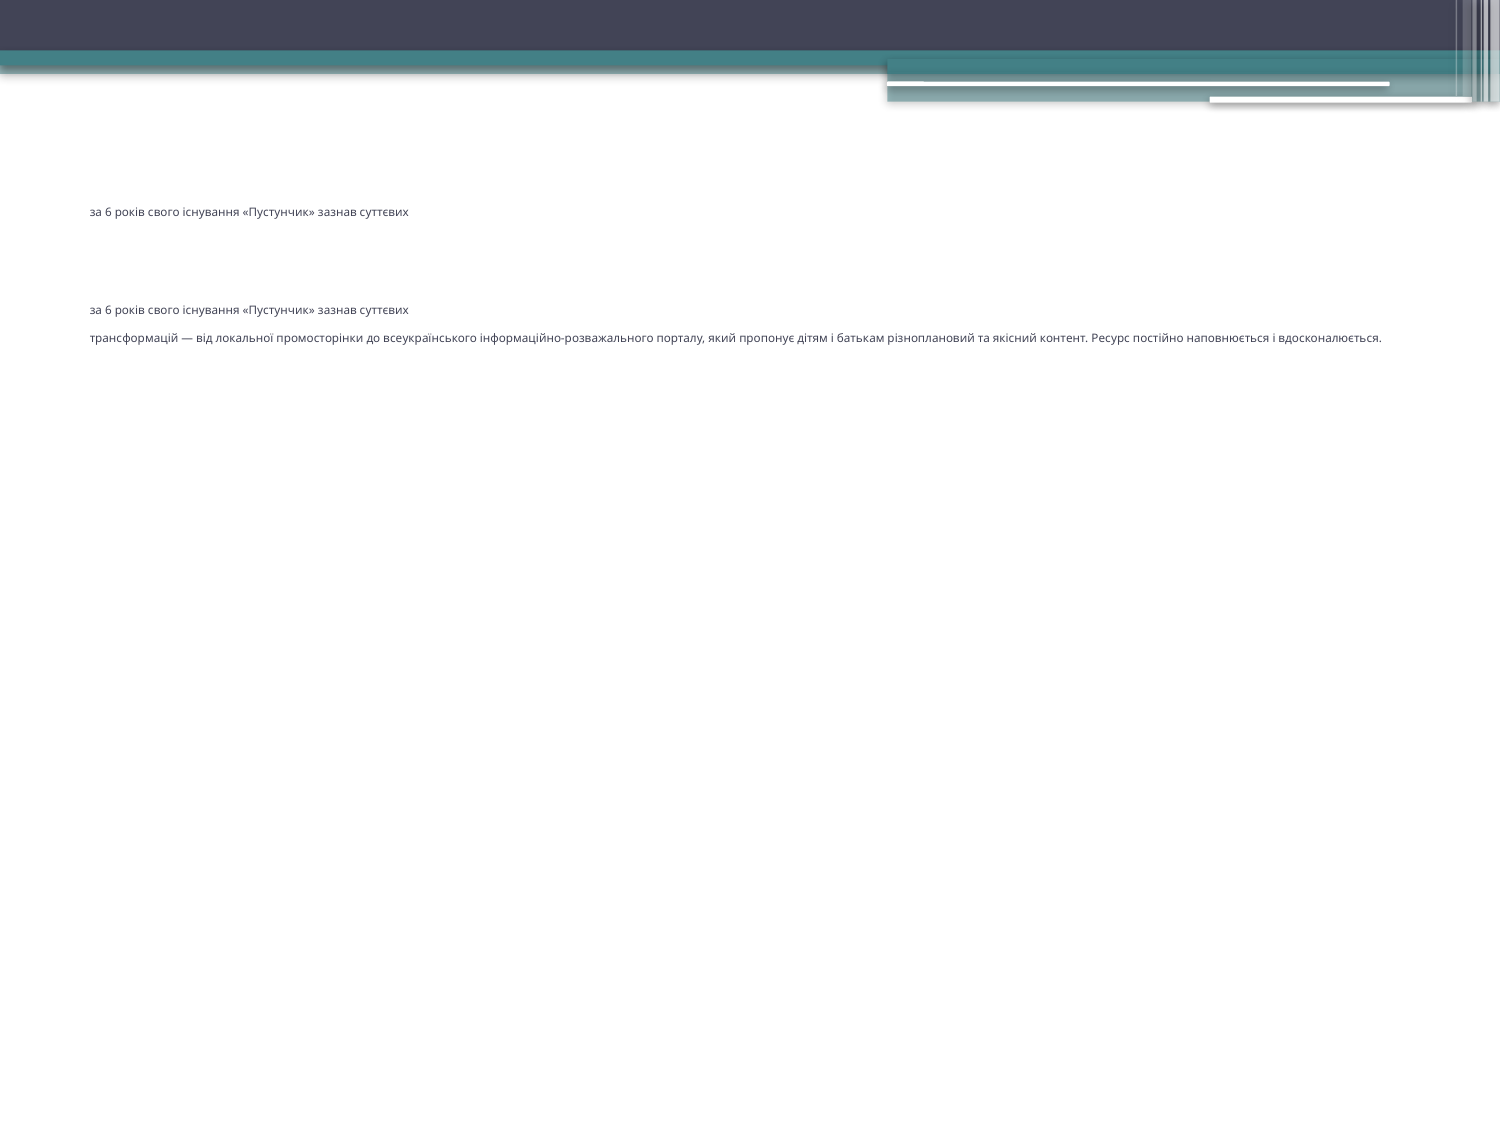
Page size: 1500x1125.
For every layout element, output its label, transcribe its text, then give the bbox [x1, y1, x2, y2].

title за 6 років свого існування «Пустунчик» зазнав суттєвих за 6 років свого існування «Пустунчик» зазнав суттєвих трансформацій — від локальної промосторінки до всеукраїнського інформаційно-розважального порталу, який пропонує дітям і батькам різноплановий та якісний контент. Ресурс постійно наповнюється і вдосконалюється. [75, 187, 1425, 363]
